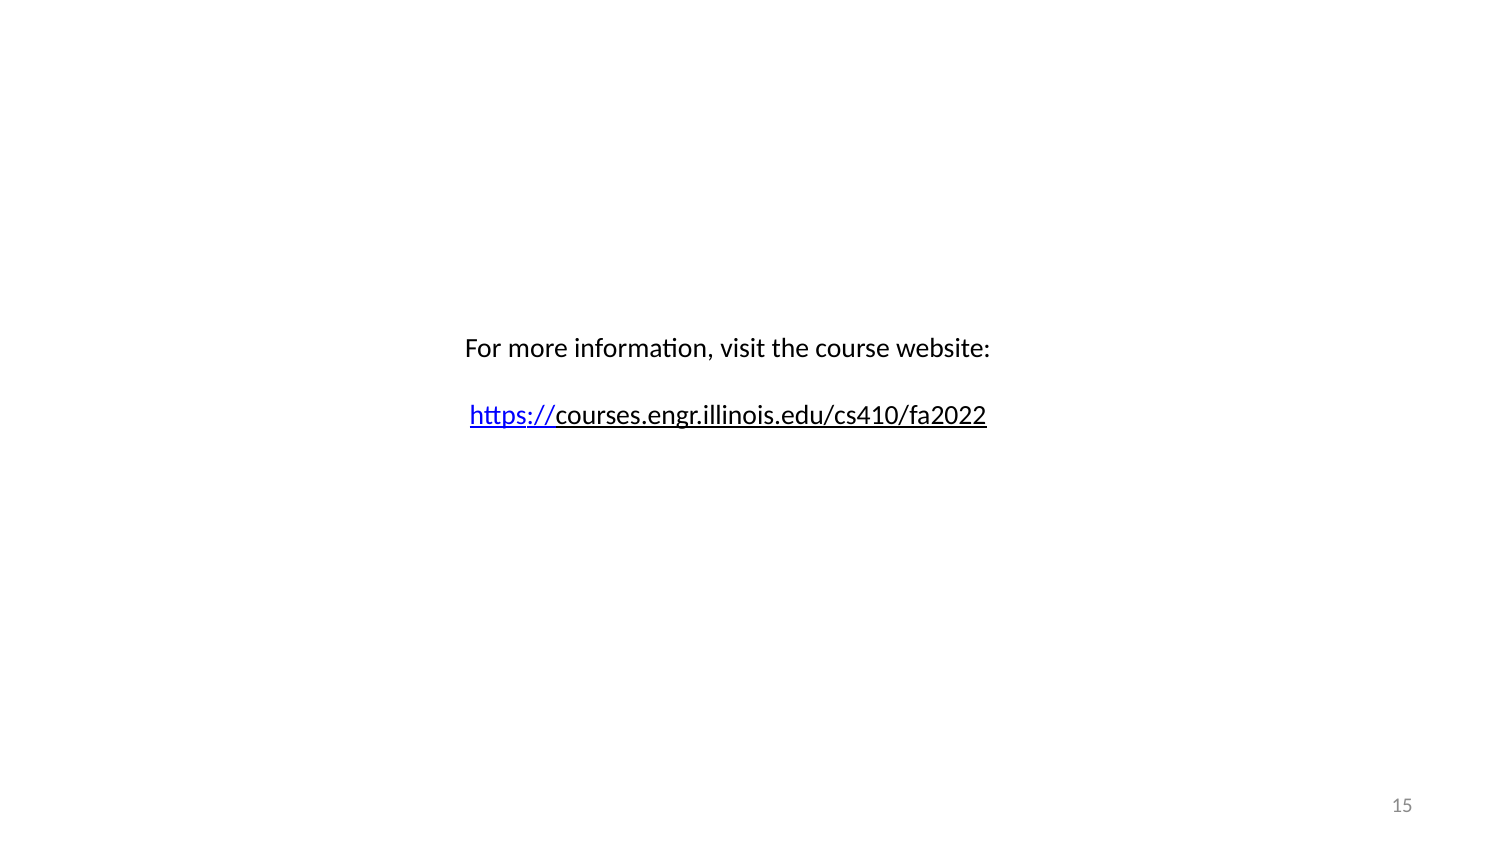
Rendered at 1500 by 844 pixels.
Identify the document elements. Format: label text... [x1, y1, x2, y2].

title For more information, visit the course website: https://courses.engr.illinois.edu/cs410/fa2022 [37, 321, 1426, 538]
slide_number 15 [1074, 782, 1425, 827]
